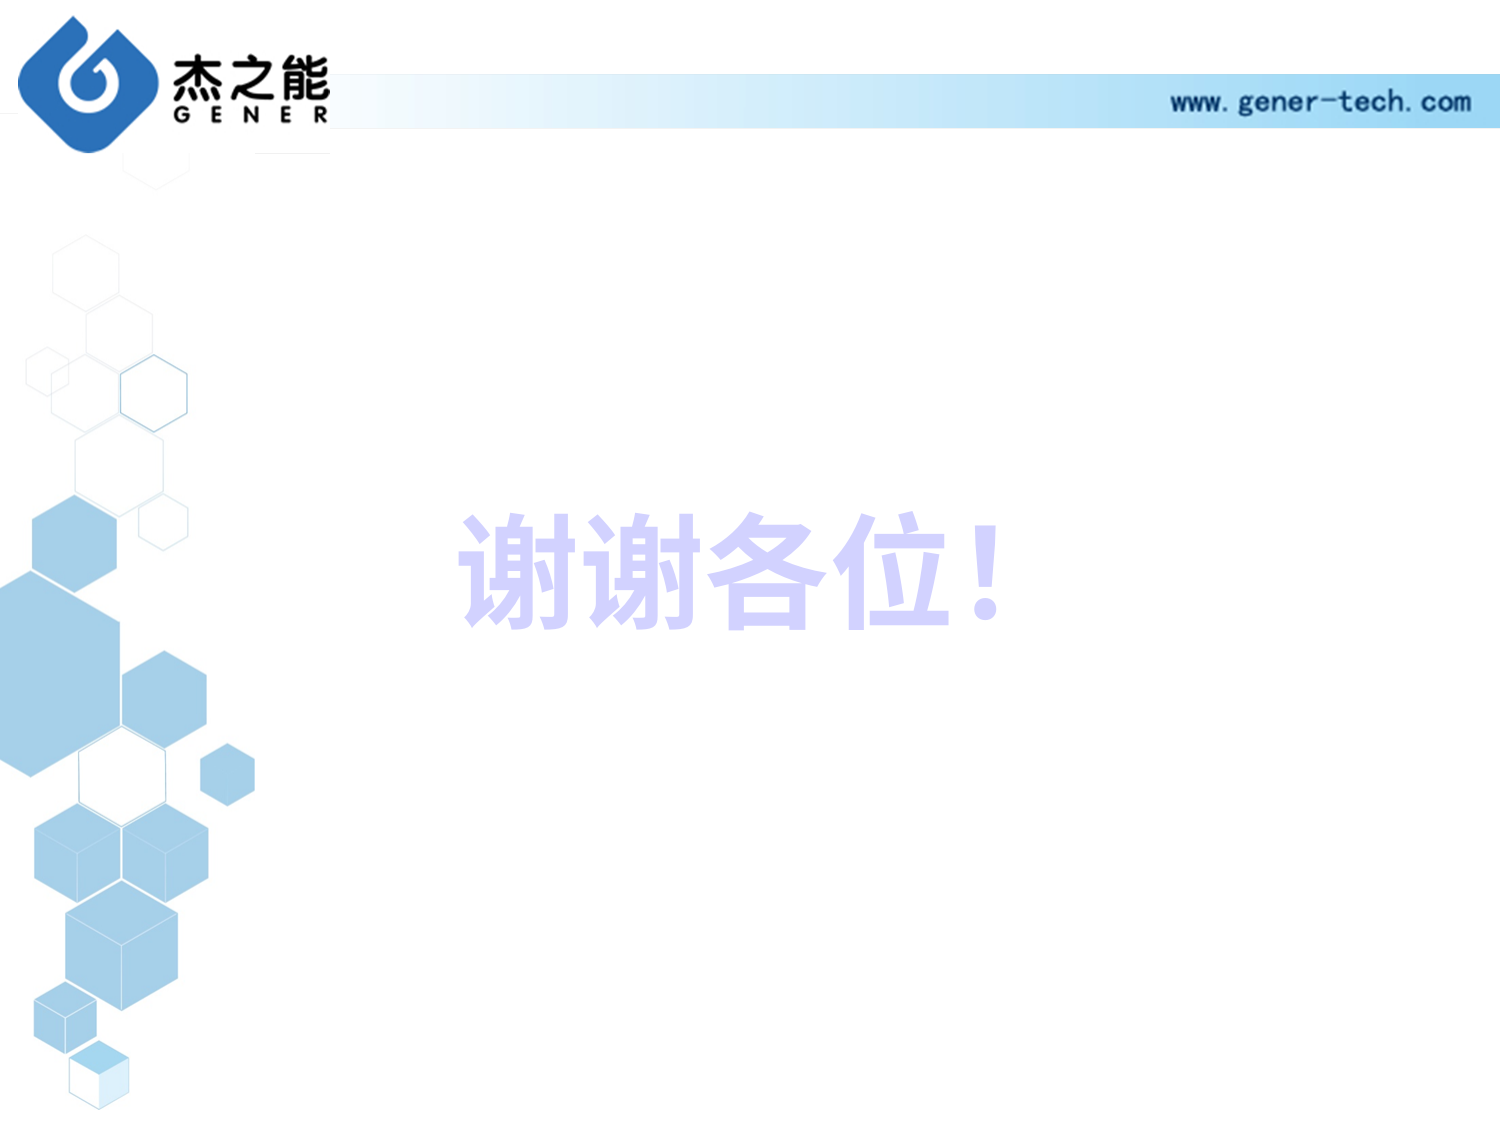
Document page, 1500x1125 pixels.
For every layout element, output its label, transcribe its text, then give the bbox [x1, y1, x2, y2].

text_box 谢谢各位！ [439, 486, 1095, 652]
picture [0, 15, 1500, 1110]
